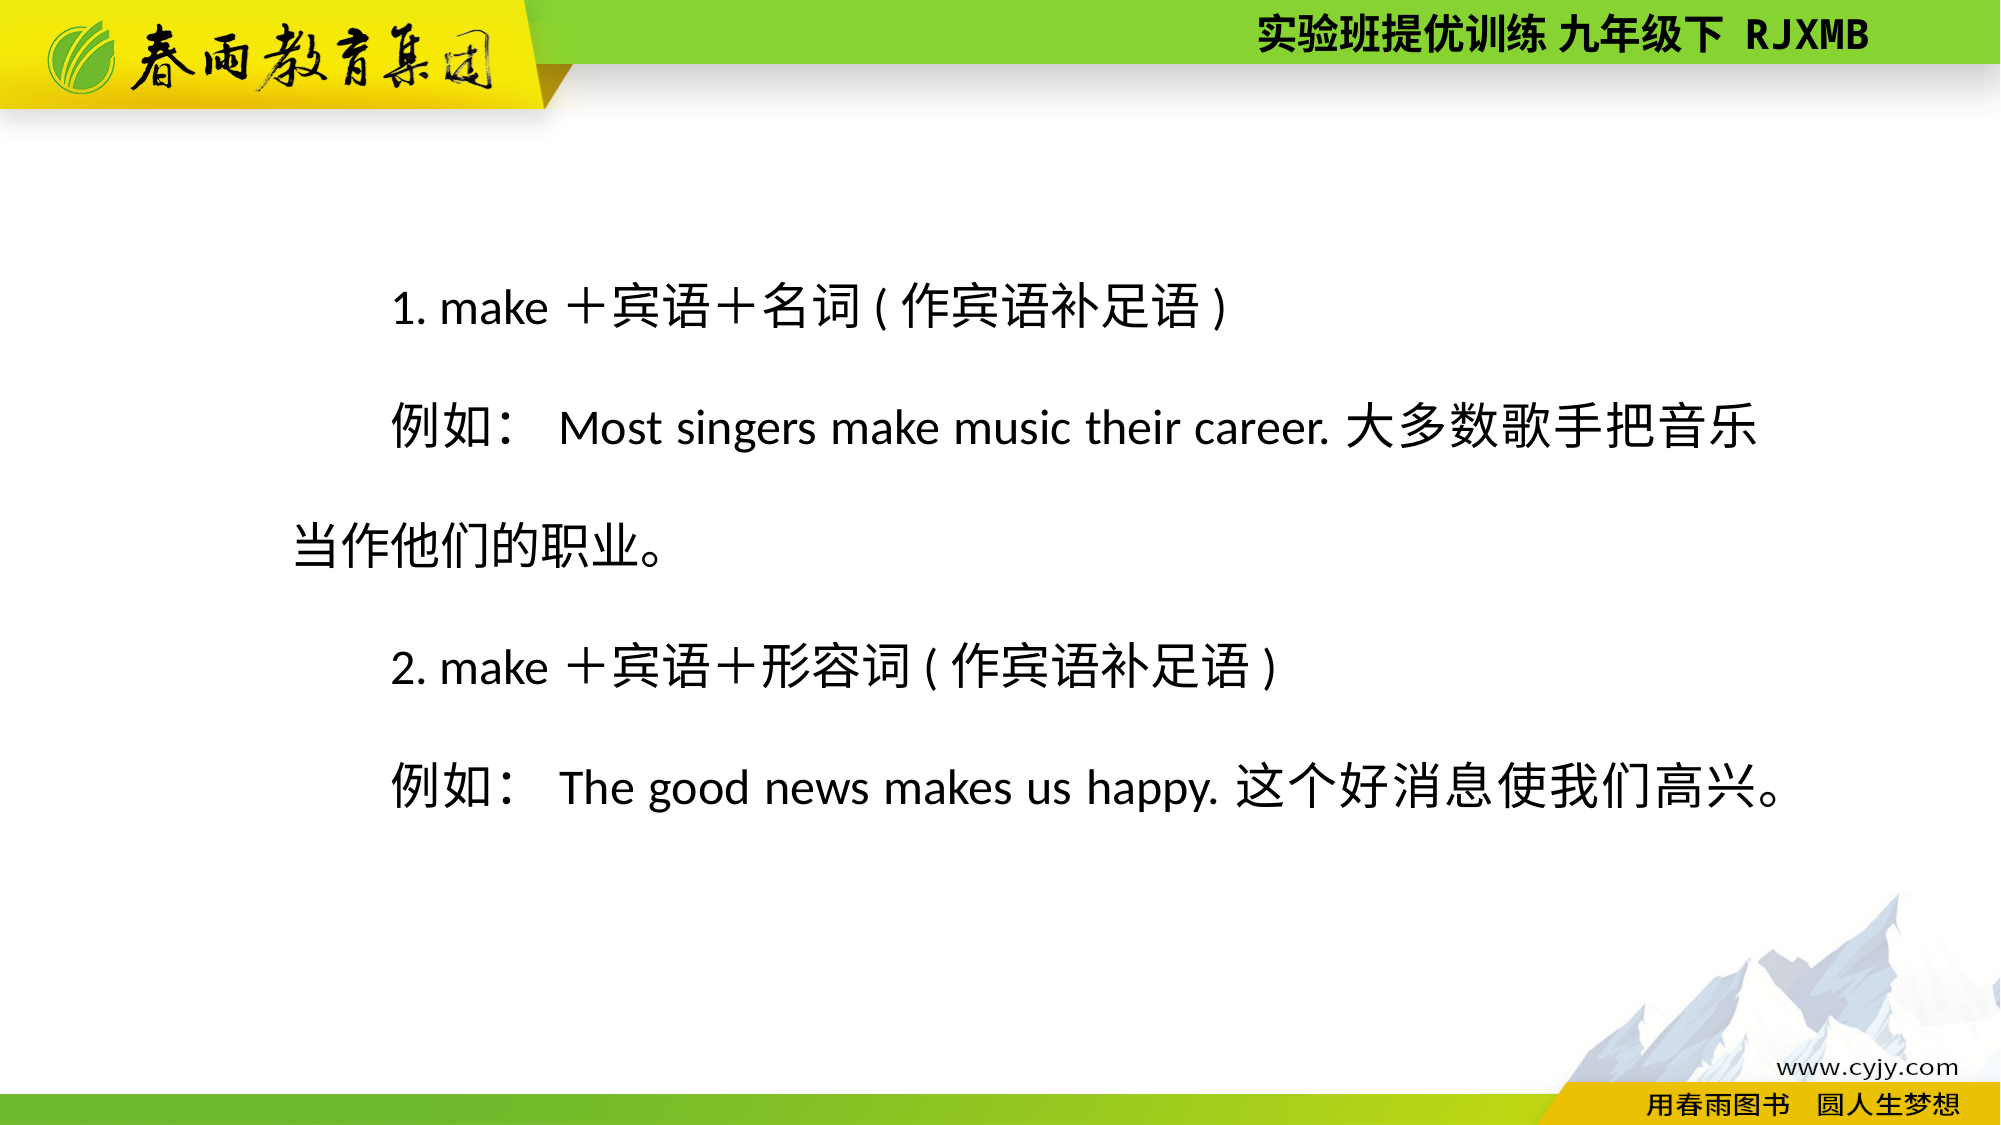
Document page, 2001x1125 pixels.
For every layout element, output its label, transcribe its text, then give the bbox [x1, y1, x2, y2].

picture [0, 0, 2001, 1125]
text_box 1. make＋宾语＋名词(作宾语补足语) 例如：Most singers make music their career.大多数歌手把音乐当作他们的职业。 2. make＋宾语＋形容词(作宾语补足语) 例如：The good news makes us happy.这个好消息使我们高兴。 [275, 207, 1774, 822]
